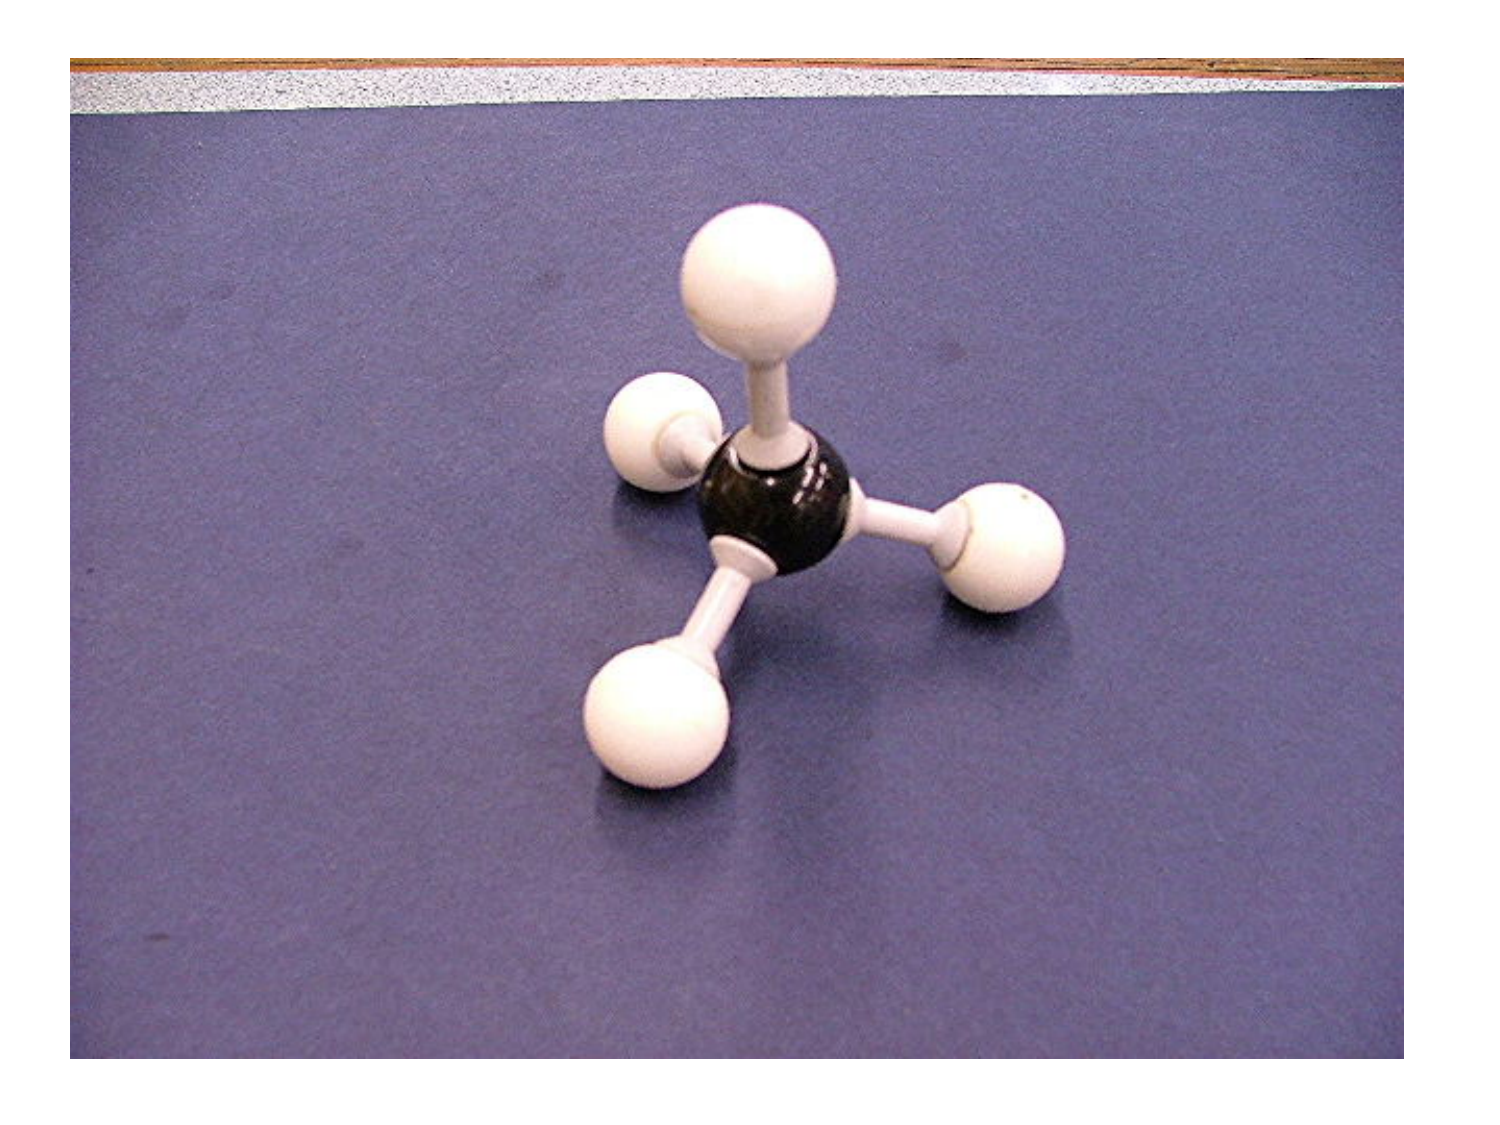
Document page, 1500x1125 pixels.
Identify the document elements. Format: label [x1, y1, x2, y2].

picture [70, 58, 1404, 1059]
